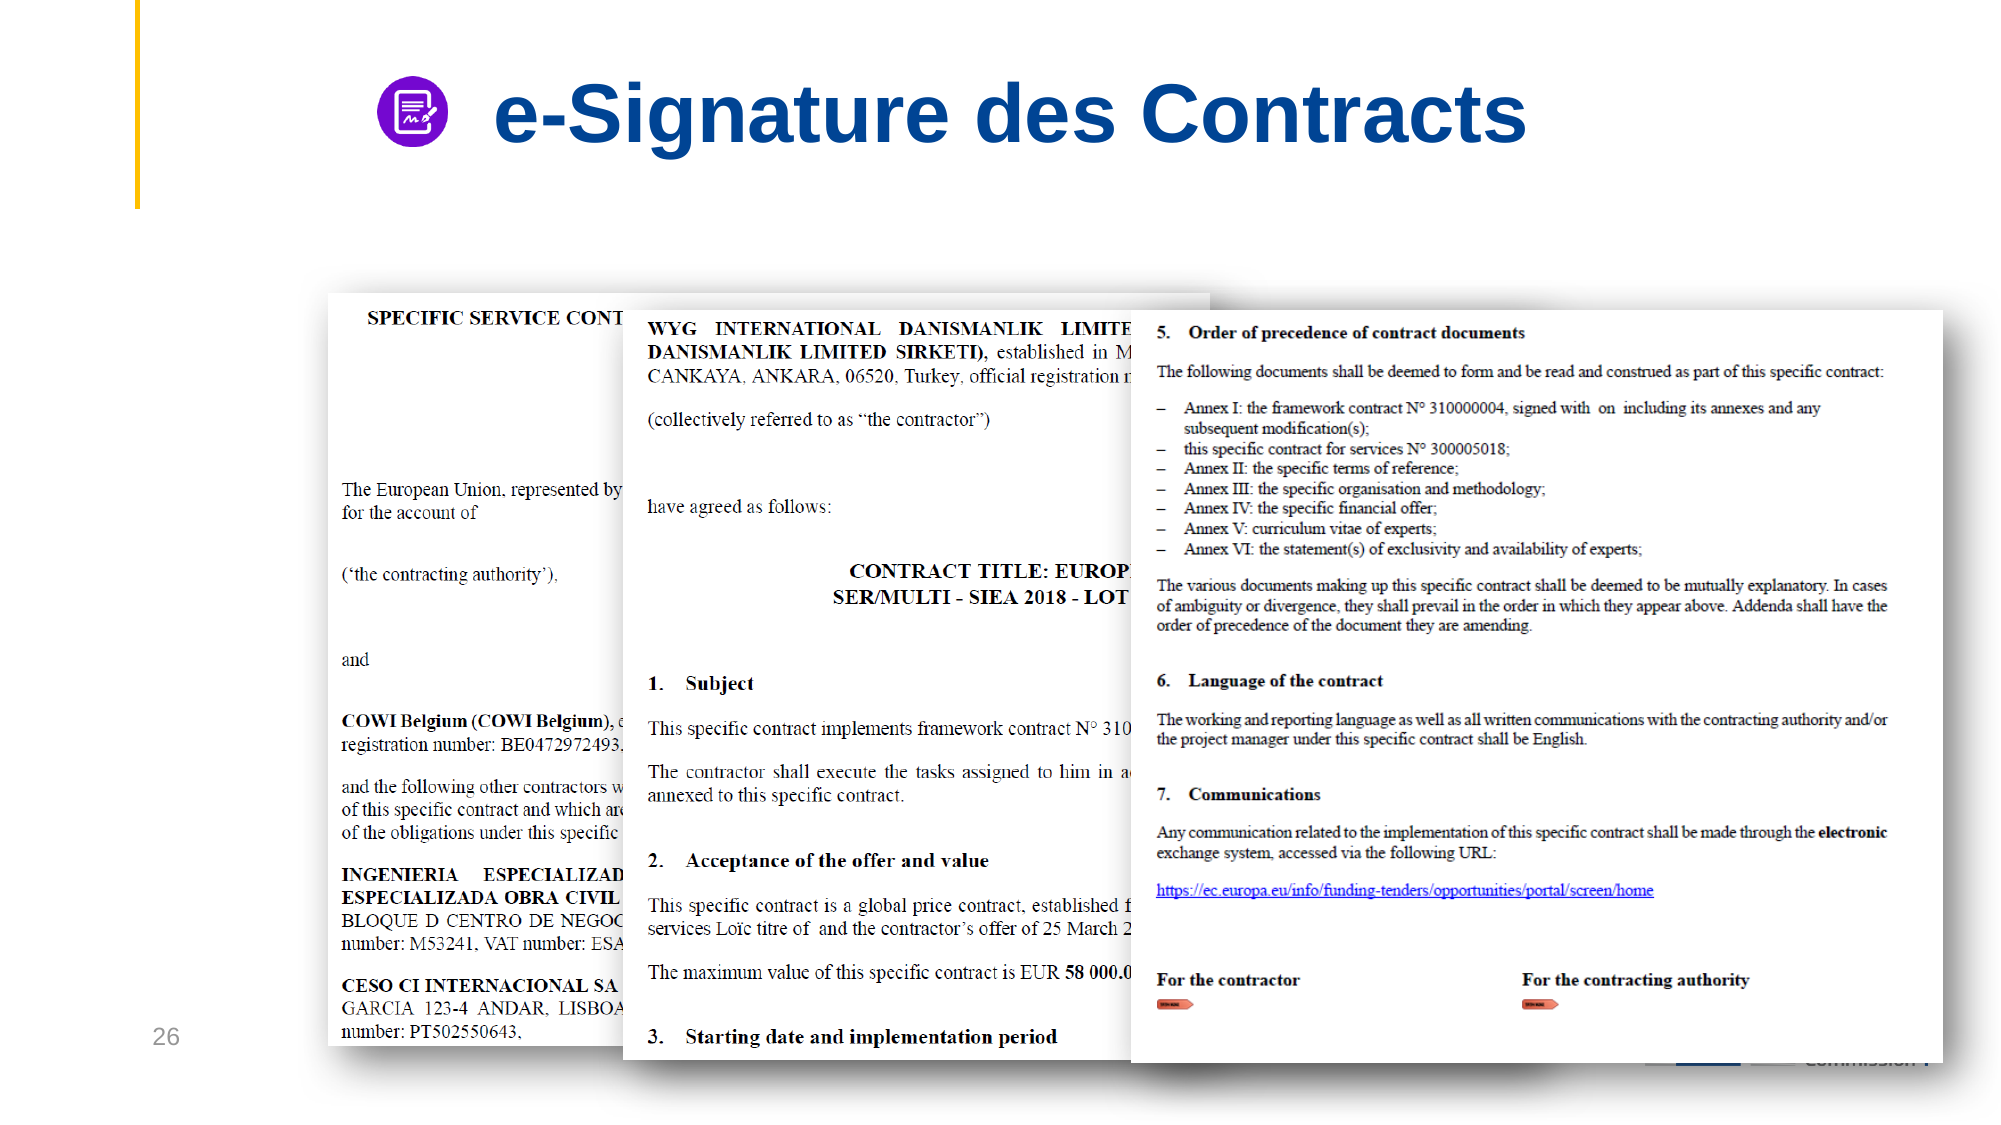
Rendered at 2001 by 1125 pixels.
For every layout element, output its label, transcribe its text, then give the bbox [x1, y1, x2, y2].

title e-Signature des Contracts [160, 31, 1886, 161]
slide_number 26 [137, 1005, 318, 1066]
picture [328, 293, 1943, 1063]
picture [377, 76, 448, 147]
